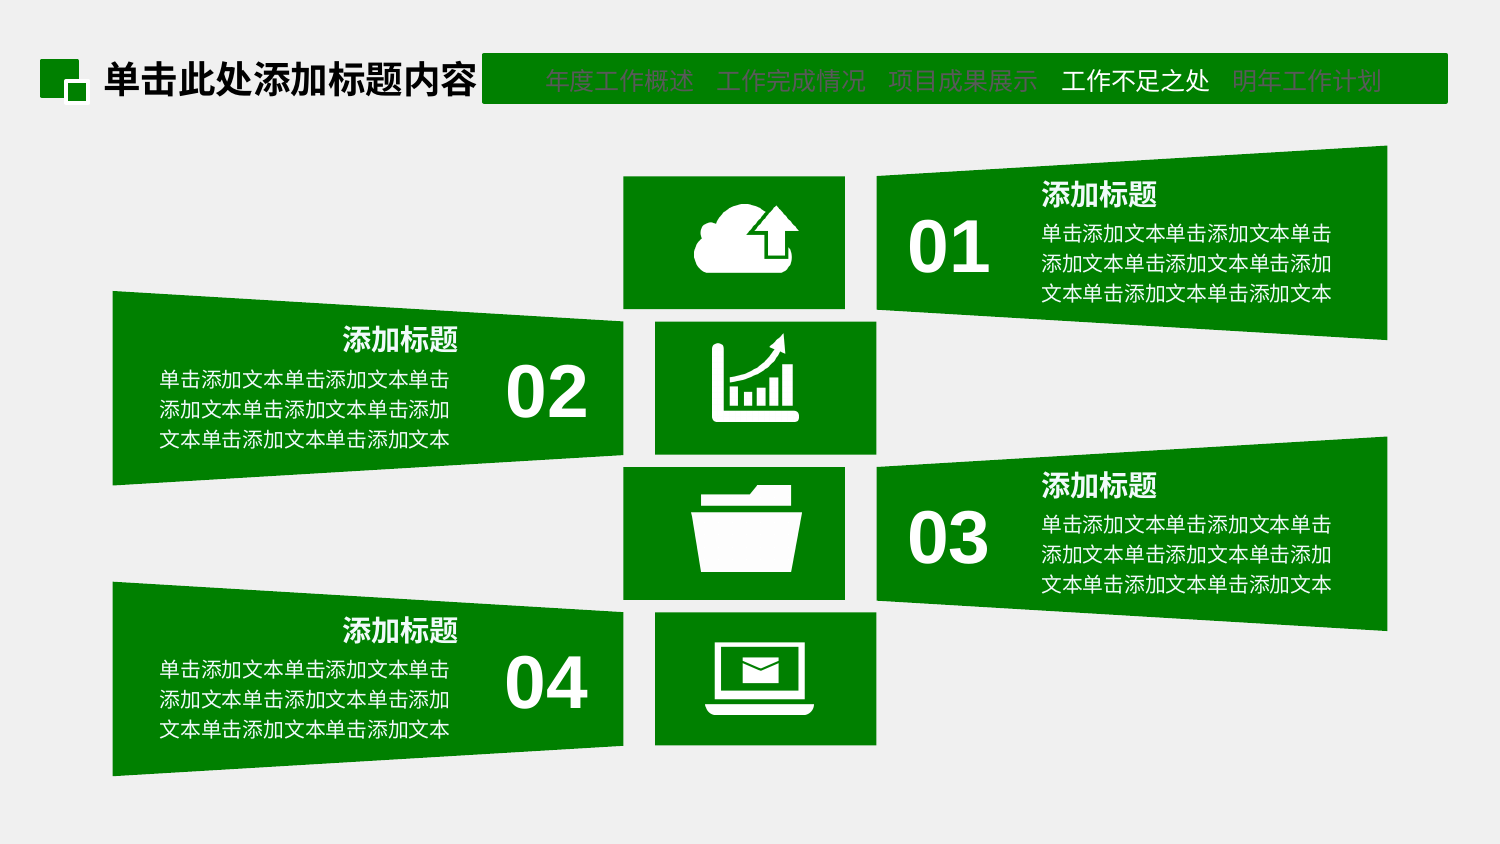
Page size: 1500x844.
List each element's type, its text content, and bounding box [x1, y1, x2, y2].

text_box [1026, 463, 1365, 606]
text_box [623, 176, 846, 310]
text_box [874, 143, 1390, 343]
text_box 03 [895, 482, 1003, 584]
text_box [110, 579, 626, 779]
text_box [110, 288, 626, 488]
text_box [654, 321, 877, 455]
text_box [143, 317, 483, 461]
text_box 01 [896, 191, 1003, 293]
text_box 04 [493, 627, 600, 729]
text_box 02 [494, 337, 601, 439]
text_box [143, 608, 483, 751]
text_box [654, 612, 877, 746]
text_box 单击此处添加标题内容 [88, 48, 680, 108]
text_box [1026, 172, 1365, 315]
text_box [623, 466, 846, 601]
text_box [874, 434, 1390, 634]
